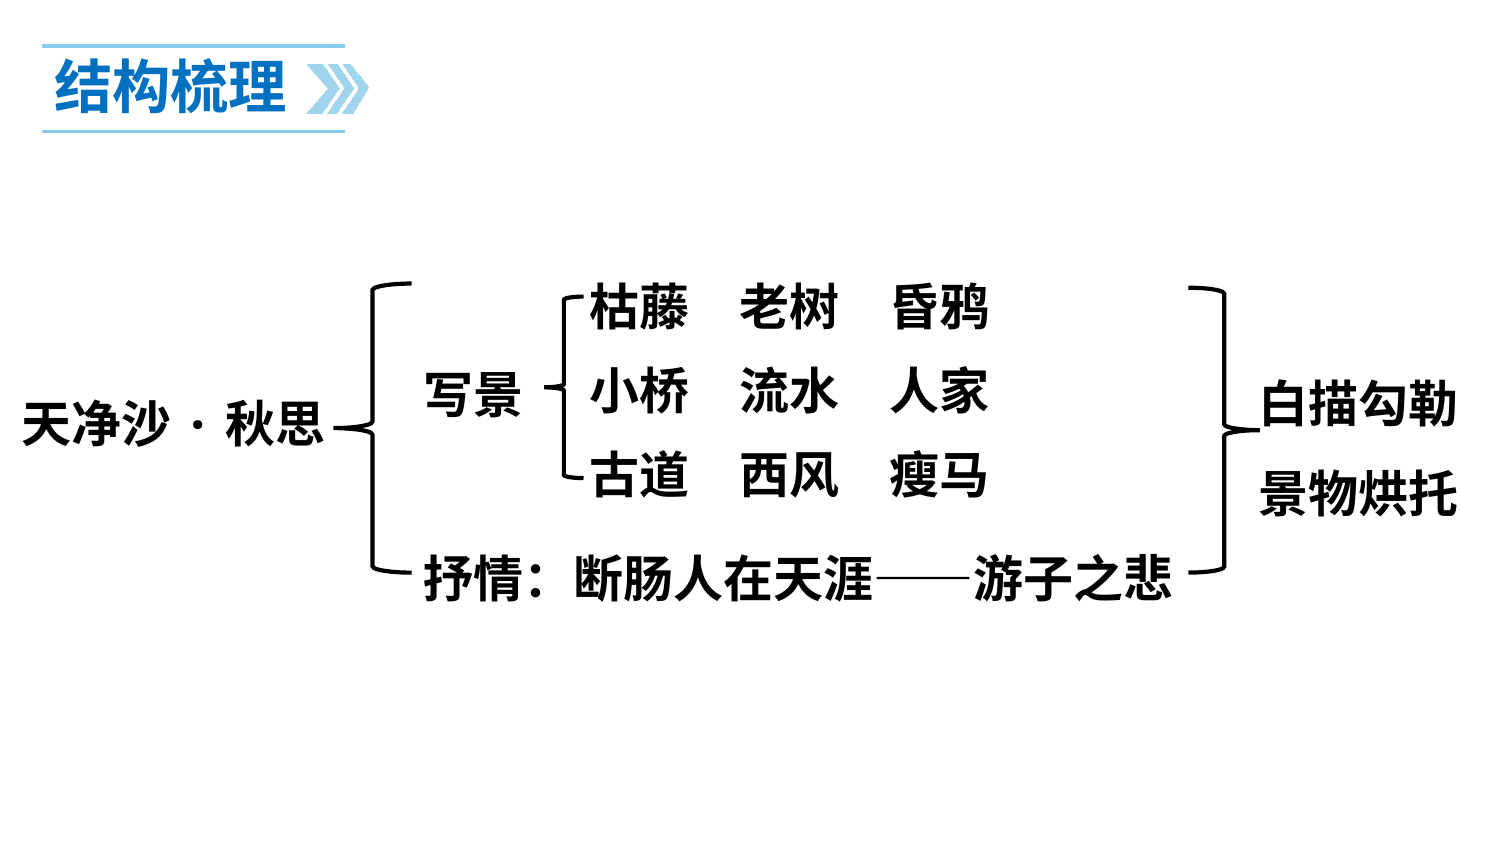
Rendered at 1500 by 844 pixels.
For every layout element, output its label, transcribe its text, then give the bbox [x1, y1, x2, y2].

text_box 写景 [408, 325, 566, 431]
text_box [563, 296, 584, 479]
text_box 枯藤 老树 昏鸦 小桥 流水 人家 古道 西风 瘦马 [574, 244, 1048, 510]
text_box 抒情：断肠人在天涯——游子之悲 [408, 510, 1207, 616]
text_box [341, 282, 412, 574]
text_box [1188, 287, 1244, 573]
text_box 白描勾勒 景物烘托 [1244, 335, 1500, 530]
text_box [30, 43, 369, 133]
text_box 天净沙·秋思 [6, 384, 341, 460]
